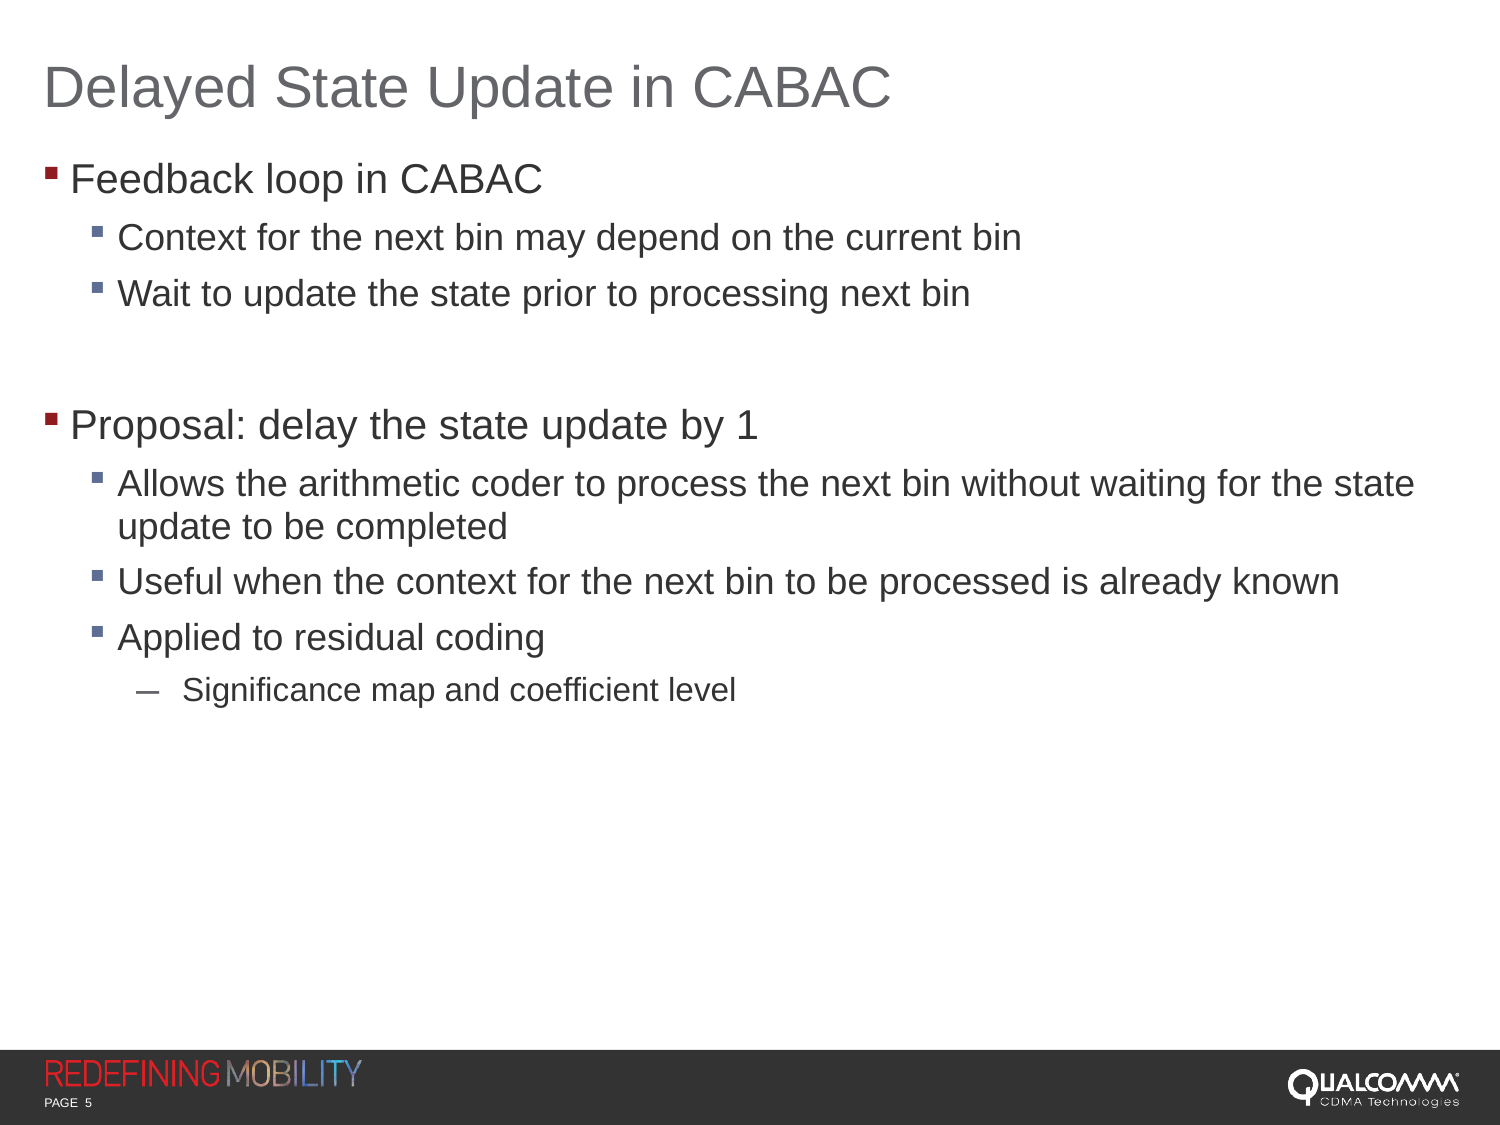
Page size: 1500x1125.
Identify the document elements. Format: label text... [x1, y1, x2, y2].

picture [1278, 1058, 1478, 1114]
picture [30, 1048, 372, 1099]
title Delayed State Update in CABAC [28, 44, 1462, 138]
list Feedback loop in CABAC Context for the next bin may depend on the current bin Wait to update the state prior to processing next bin Proposal: delay the state update by 1 Allows the arithmetic coder to process the next bin without waiting for the state update to be completed Useful when the context for the next bin to be processed is already known Applied to residual coding Significance map and coefficient level [26, 148, 1457, 982]
